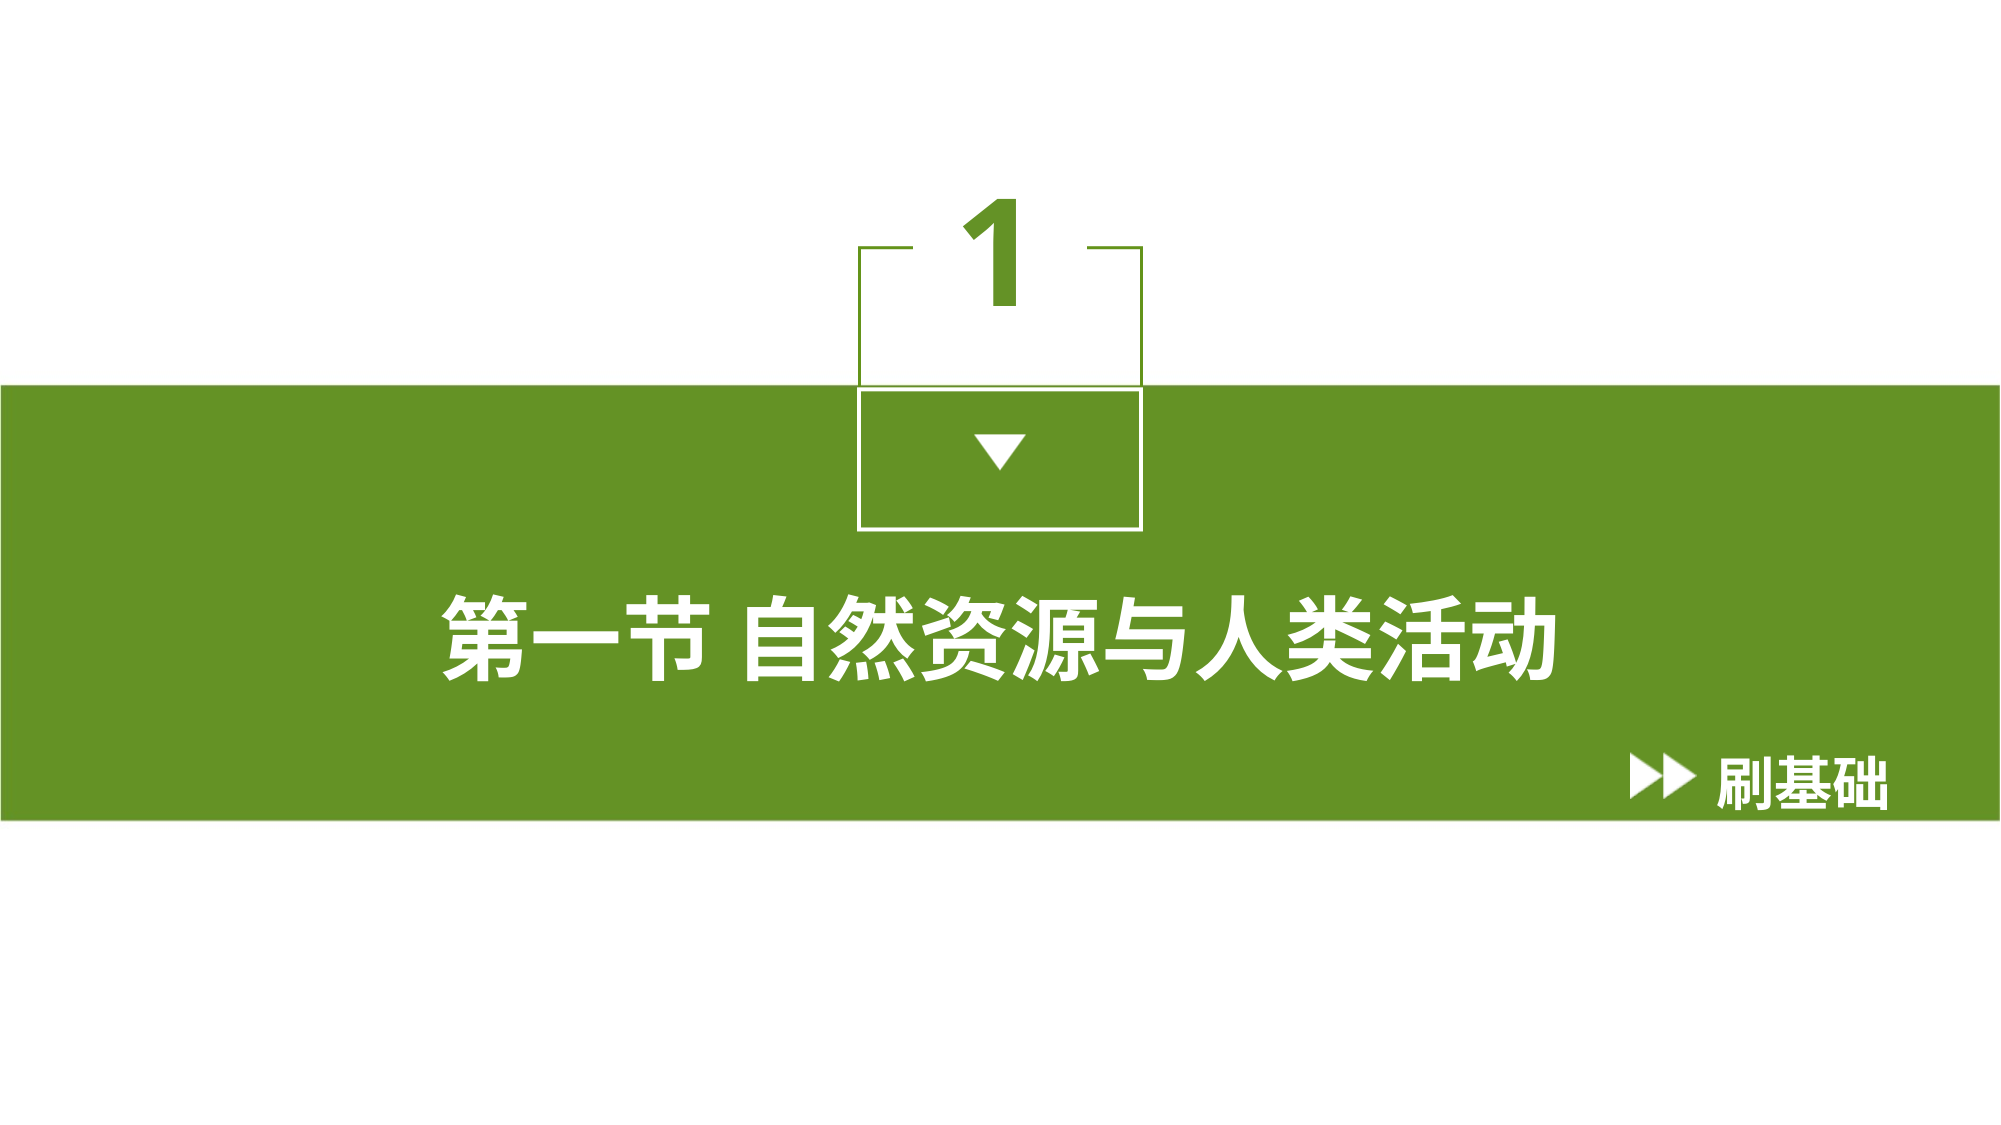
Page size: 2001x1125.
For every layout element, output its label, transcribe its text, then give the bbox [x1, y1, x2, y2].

picture [0, 0, 2000, 572]
text_box 1 [865, 148, 1130, 345]
text_box 第一节 自然资源与人类活动 [0, 572, 2000, 699]
picture [0, 699, 2000, 1125]
text_box 刷基础 [1715, 718, 1997, 812]
